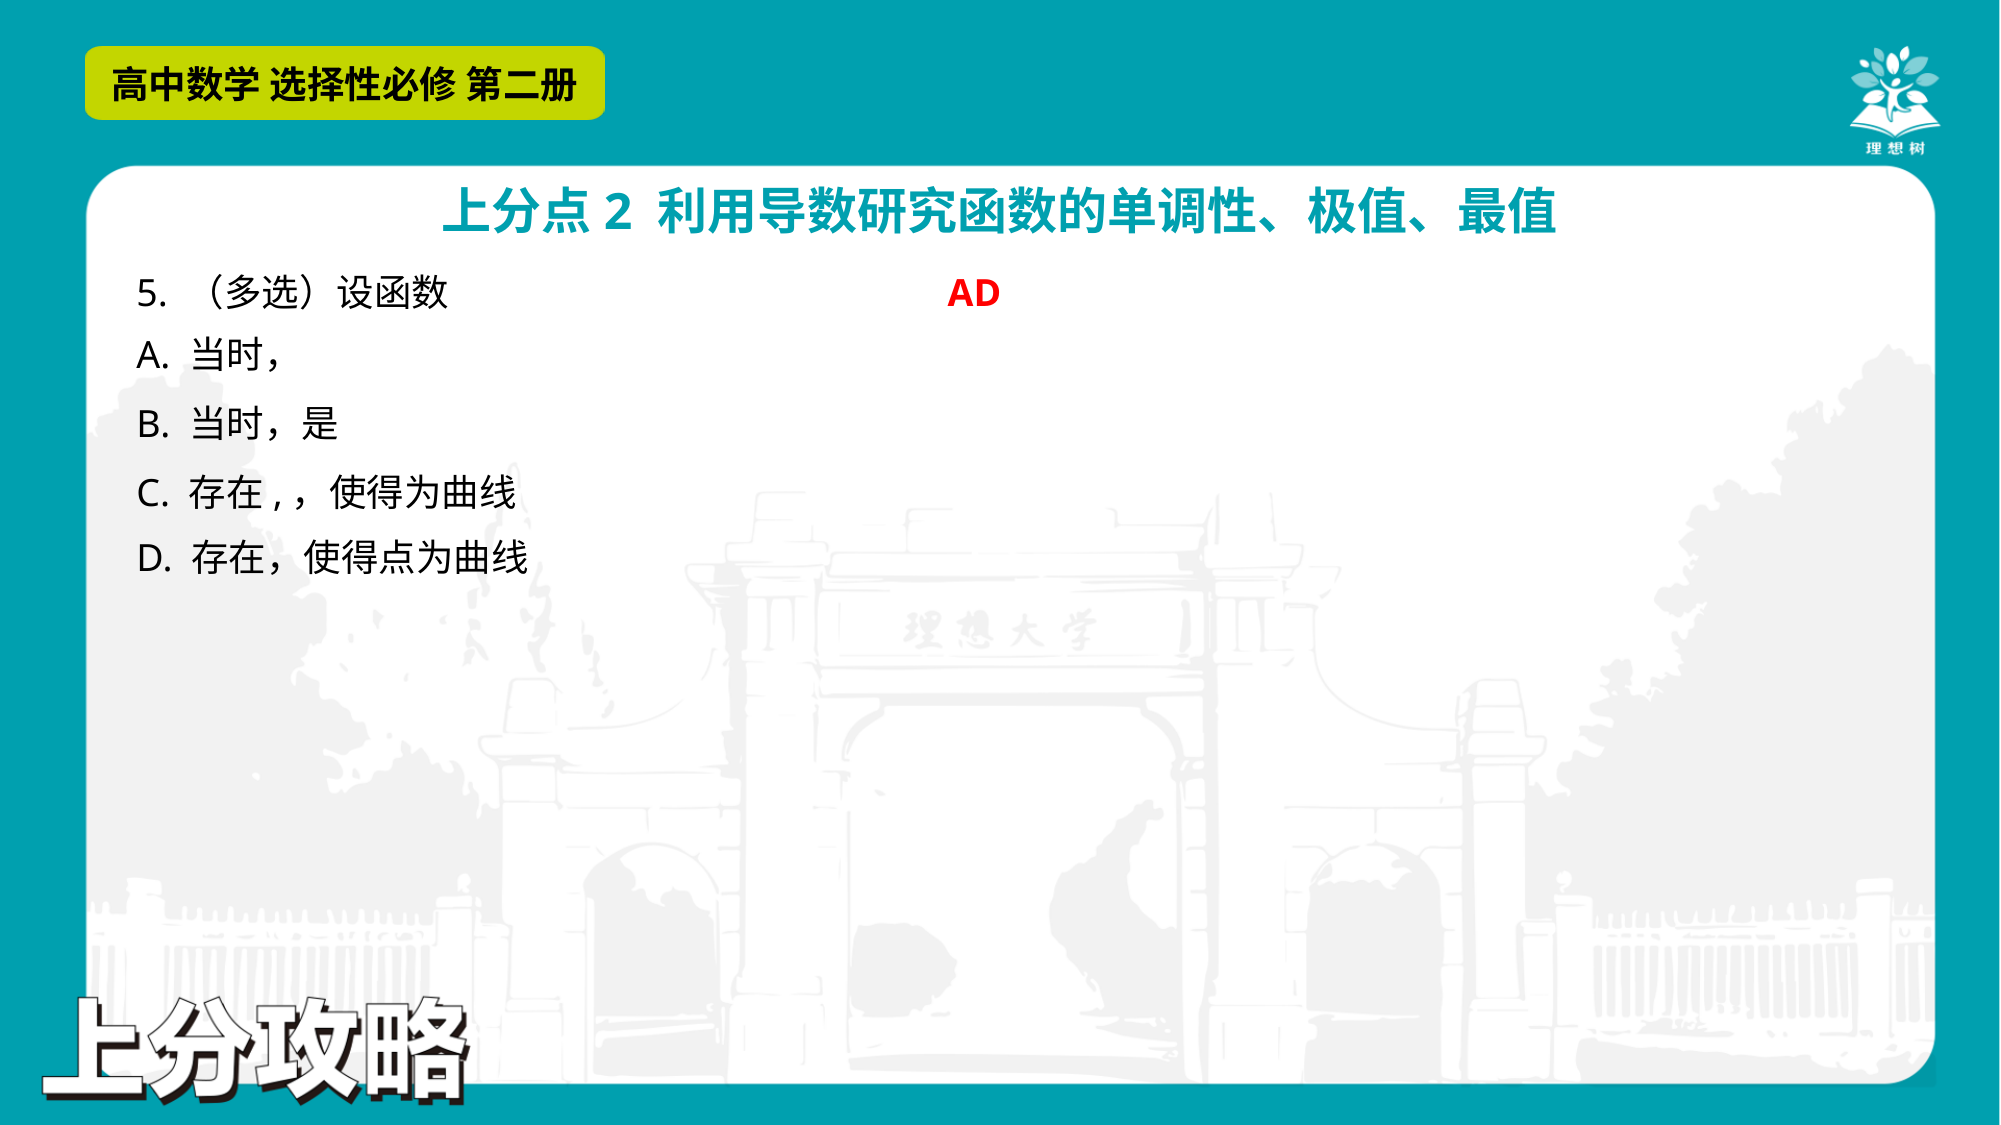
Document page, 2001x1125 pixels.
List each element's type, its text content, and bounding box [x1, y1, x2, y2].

text_box AD [933, 246, 1016, 307]
picture [0, 0, 2000, 1125]
